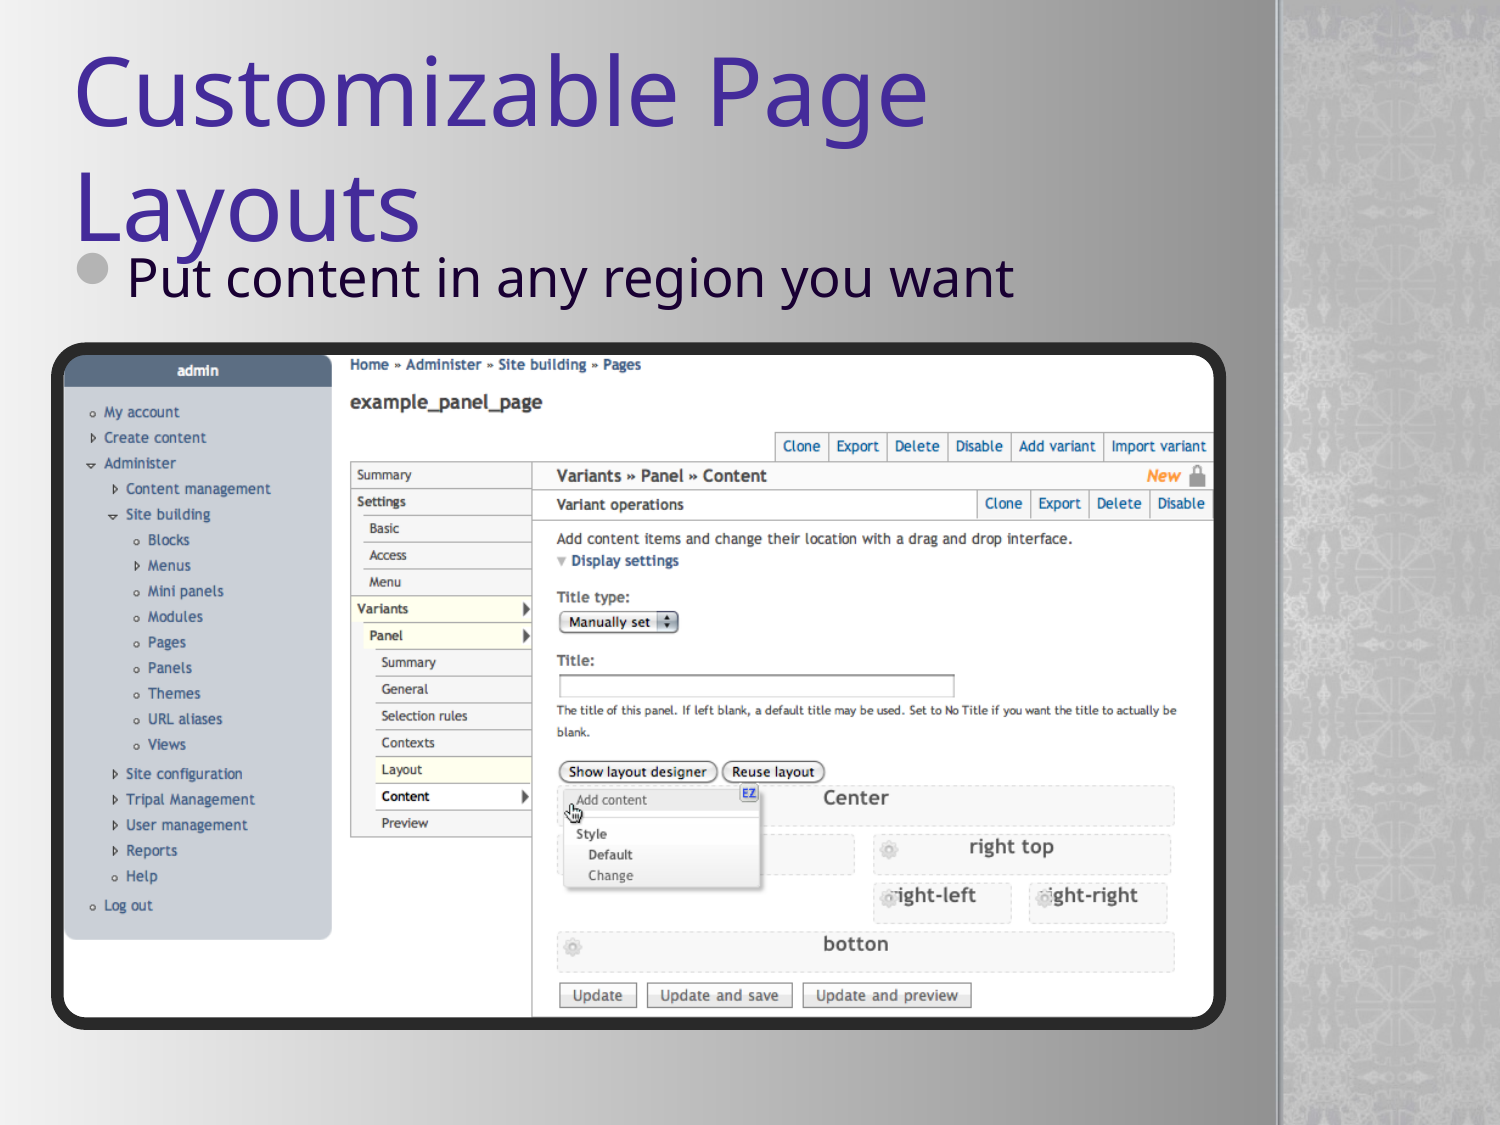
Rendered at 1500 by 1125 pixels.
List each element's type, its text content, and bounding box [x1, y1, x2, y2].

list Put content in any region you want [57, 235, 1220, 346]
picture [56, 348, 1221, 1025]
title Customizable Page Layouts [57, 86, 1220, 207]
picture [1275, 0, 1500, 1125]
